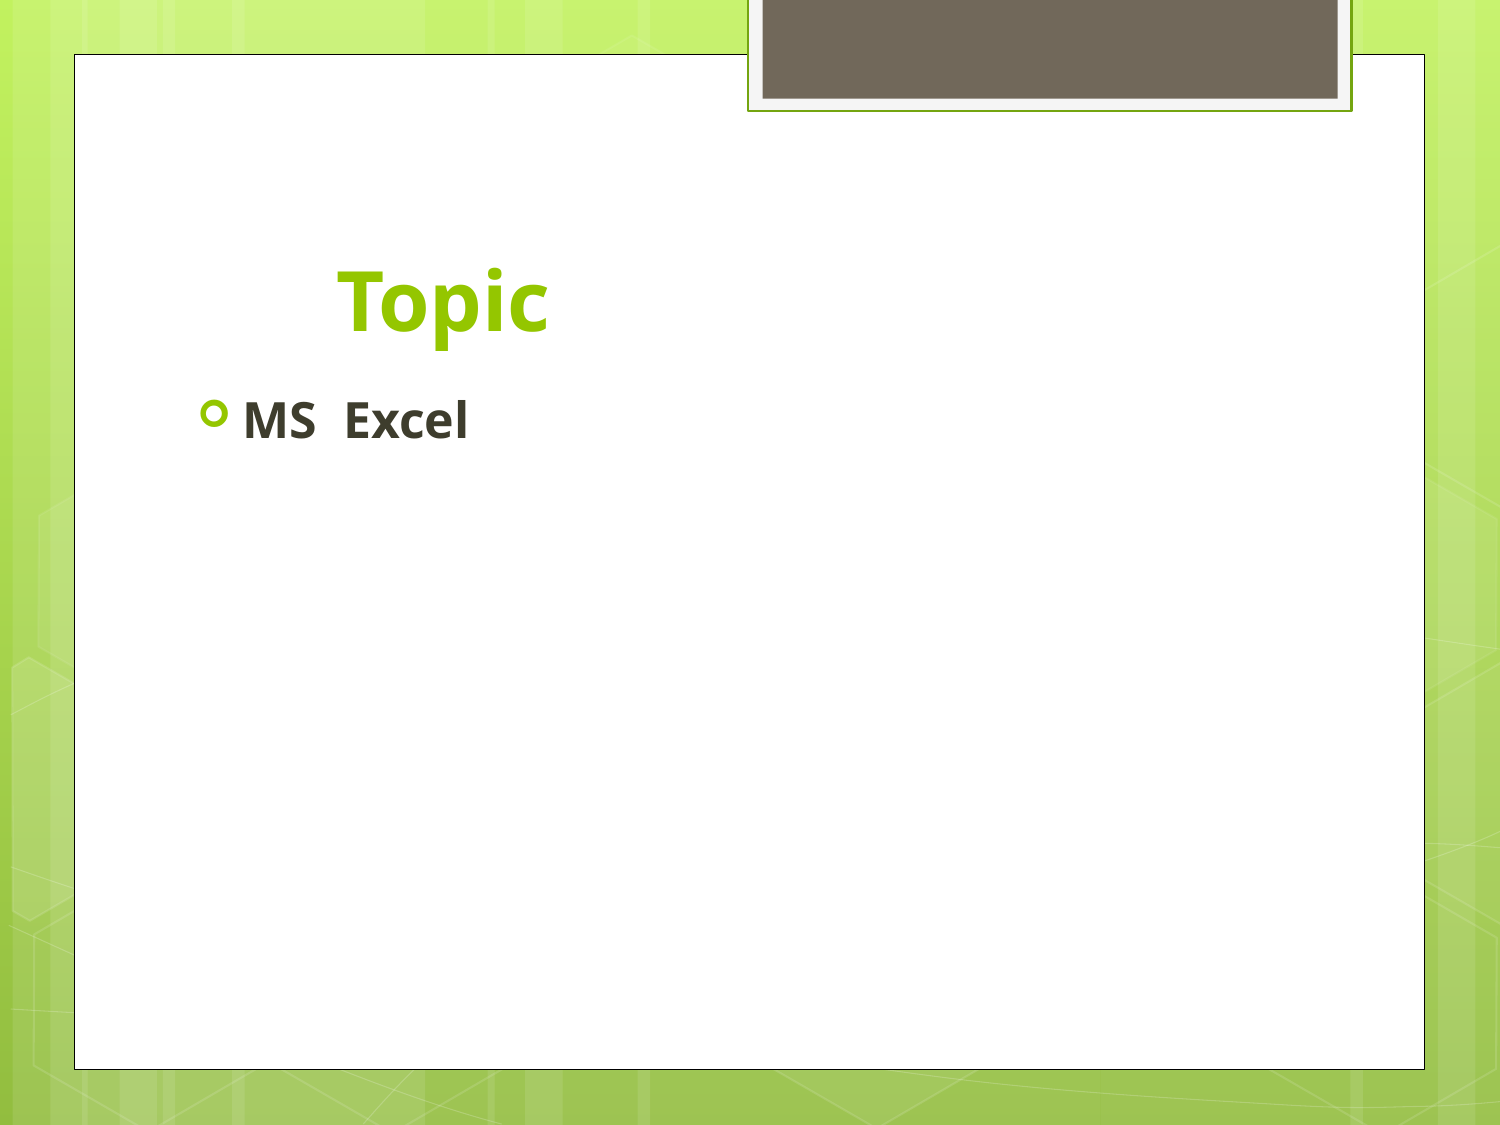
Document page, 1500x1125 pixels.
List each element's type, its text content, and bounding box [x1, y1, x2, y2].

list MS Excel [171, 381, 1283, 957]
title Topic [171, 168, 1324, 357]
